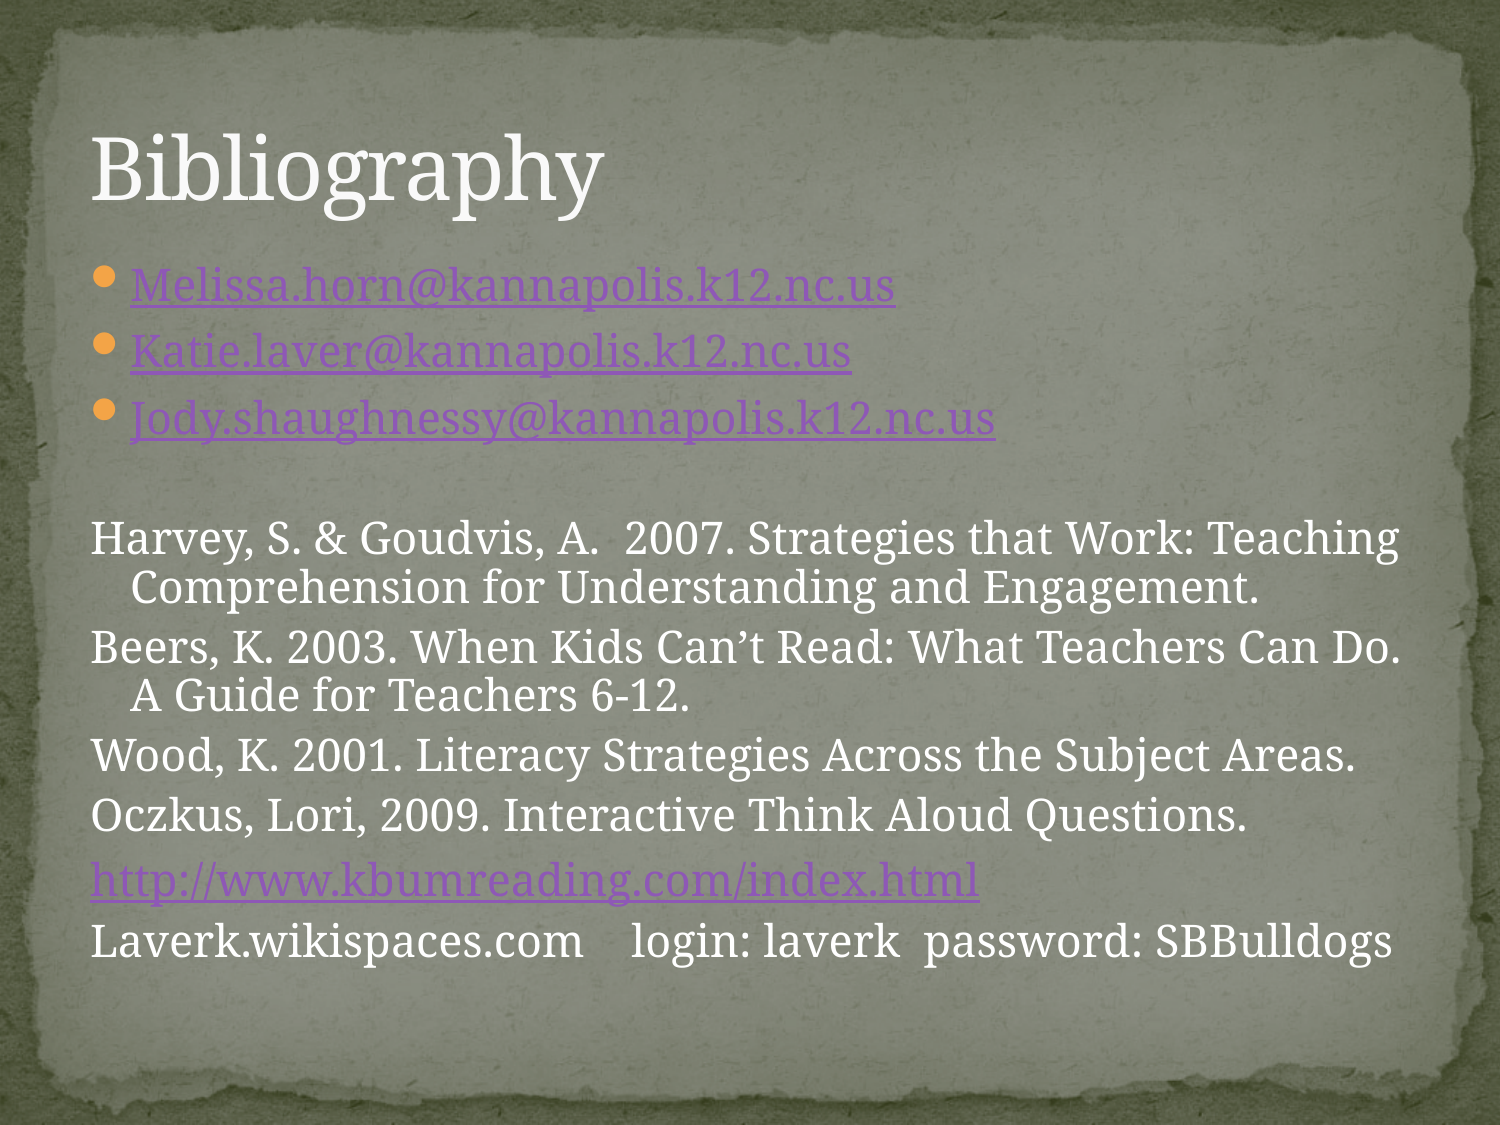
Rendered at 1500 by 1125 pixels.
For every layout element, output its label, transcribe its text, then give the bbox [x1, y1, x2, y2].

list Melissa.horn@kannapolis.k12.nc.us Katie.laver@kannapolis.k12.nc.us Jody.shaughnessy@kannapolis.k12.nc.us Harvey, S. & Goudvis, A. 2007. Strategies that Work: Teaching Comprehension for Understanding and Engagement. Beers, K. 2003. When Kids Can’t Read: What Teachers Can Do. A Guide for Teachers 6-12. Wood, K. 2001. Literacy Strategies Across the Subject Areas. Oczkus, Lori, 2009. Interactive Think Aloud Questions. http://www.kbumreading.com/index.html Laverk.wikispaces.com login: laverk password: SBBulldogs [74, 249, 1426, 1001]
title Bibliography [74, 24, 1425, 225]
